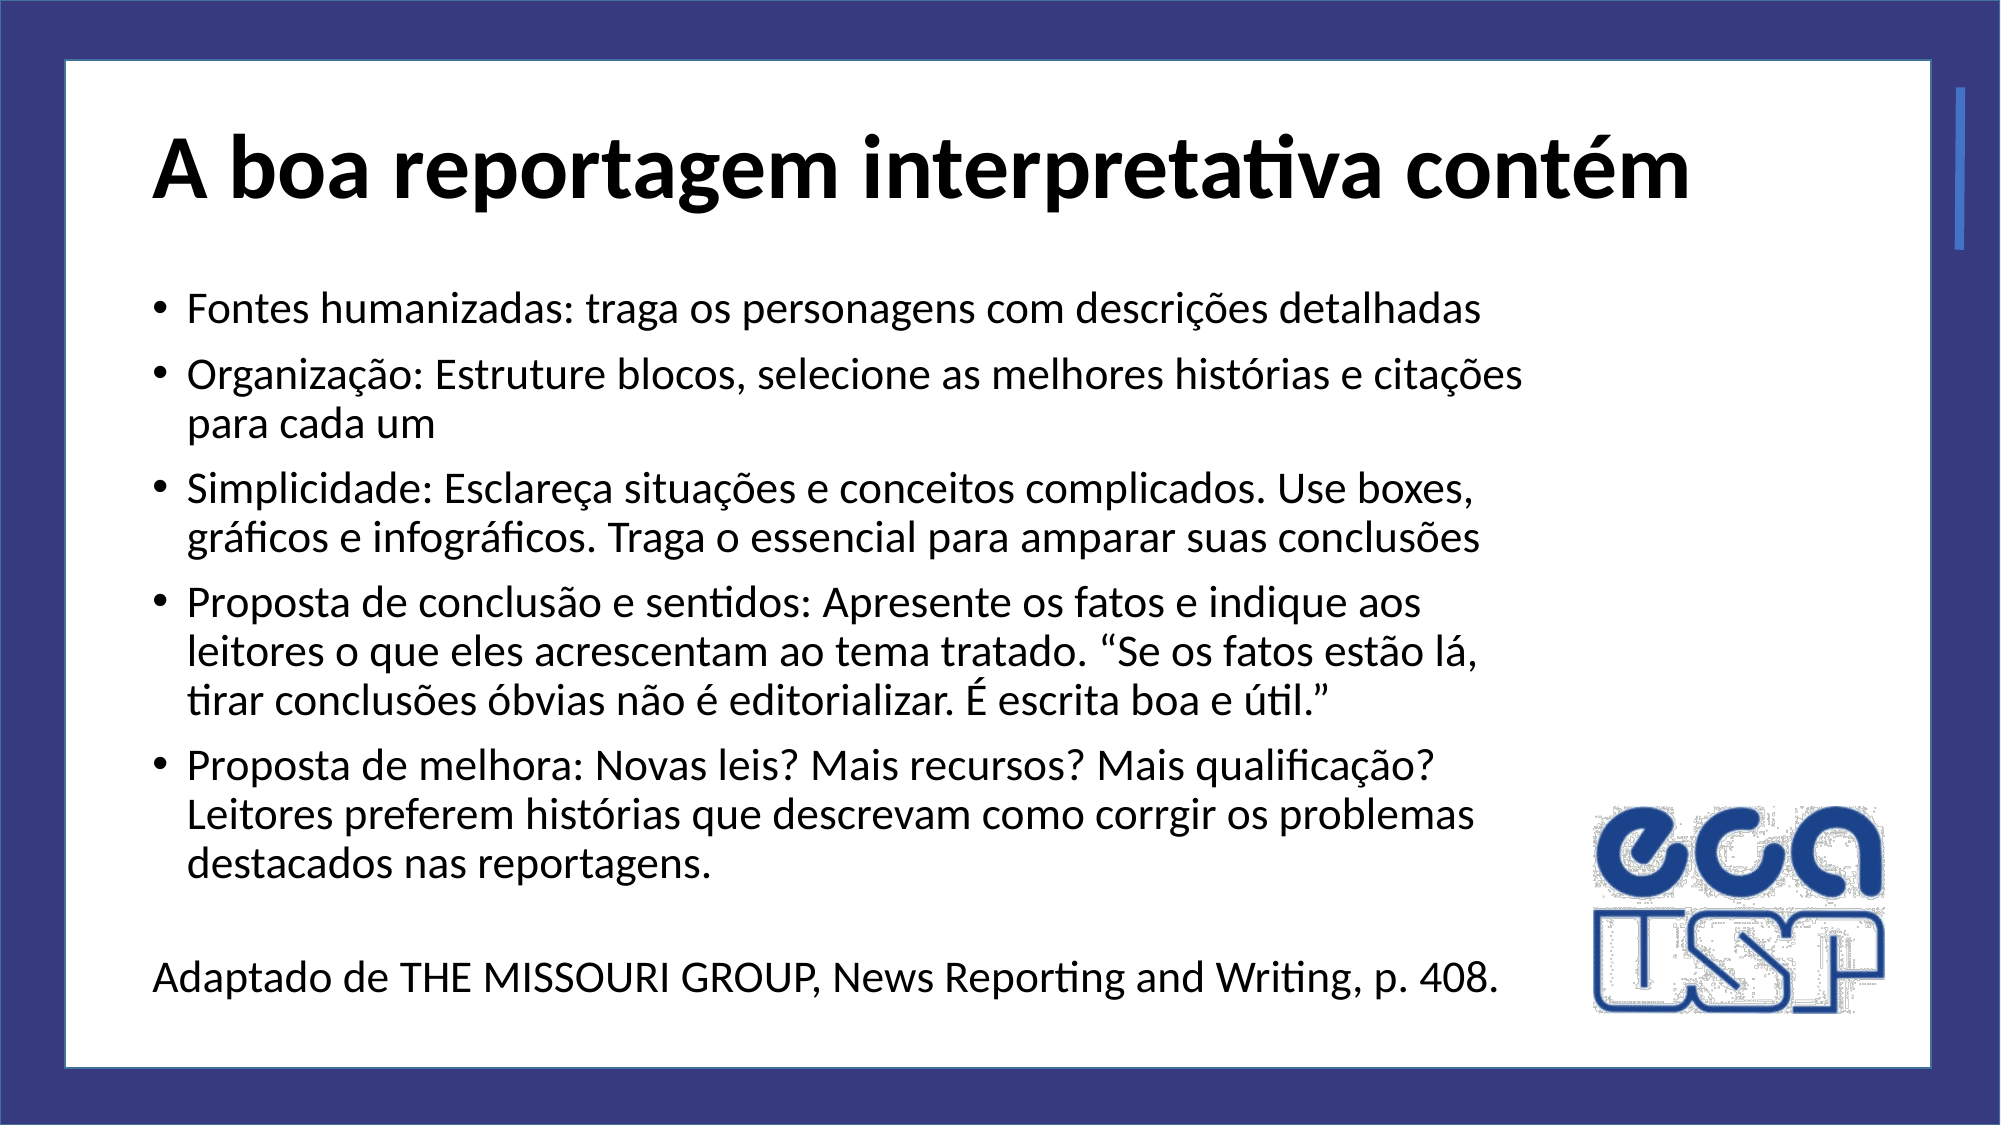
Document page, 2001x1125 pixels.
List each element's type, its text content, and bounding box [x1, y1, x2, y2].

picture [1593, 806, 1885, 1014]
title A boa reportagem interpretativa contém [137, 59, 1959, 278]
list Fontes humanizadas: traga os personagens com descrições detalhadas Organização: Estruture blocos, selecione as melhores histórias e citações para cada um Simplicidade: Esclareça situações e conceitos complicados. Use boxes, gráficos e infográficos. Traga o essencial para amparar suas conclusões Proposta de conclusão e sentidos: Apresente os fatos e indique aos leitores o que eles acrescentam ao tema tratado. “Se os fatos estão lá, tirar conclusões óbvias não é editorializar. É escrita boa e útil.” Proposta de melhora: Novas leis? Mais recursos? Mais qualificação? Leitores preferem histórias que descrevam como corrgir os problemas destacados nas reportagens. Adaptado de THE MISSOURI GROUP, News Reporting and Writing, p. 408. [137, 277, 1574, 1106]
